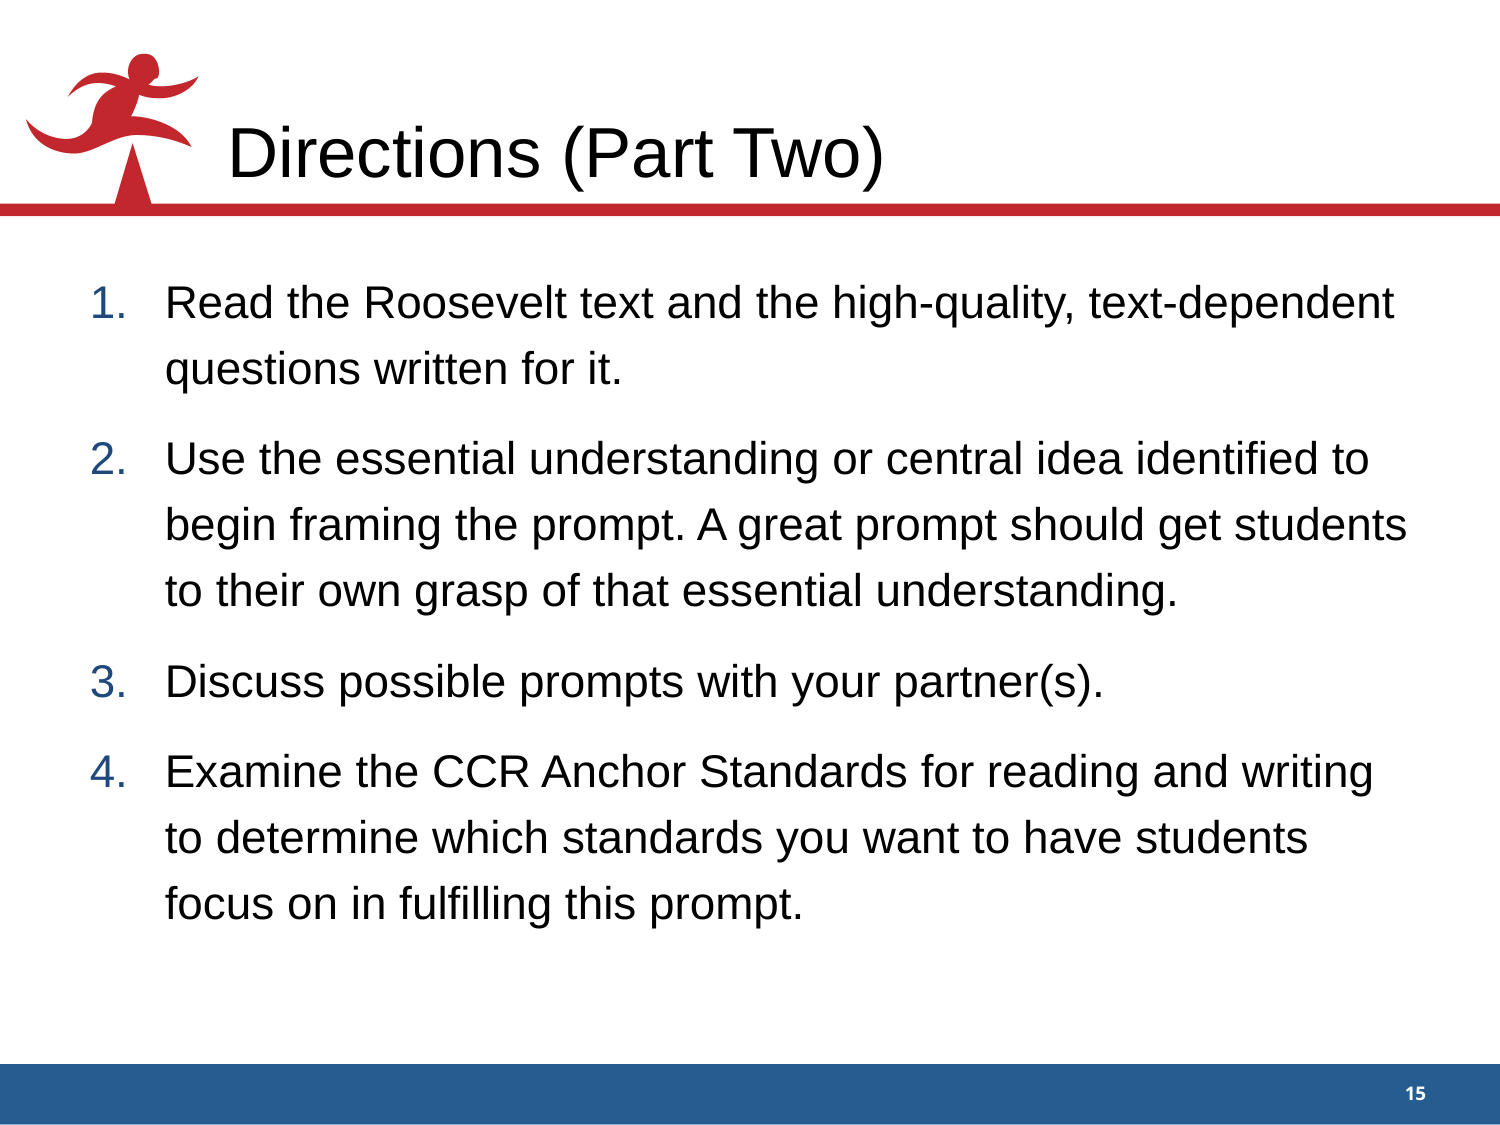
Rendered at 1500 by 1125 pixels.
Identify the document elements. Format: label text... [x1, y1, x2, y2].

picture [0, 0, 1500, 1125]
title Directions (Part Two) [212, 50, 1375, 200]
list Read the Roosevelt text and the high-quality, text-dependent questions written for it. Use the essential understanding or central idea identified to begin framing the prompt. A great prompt should get students to their own grasp of that essential understanding. Discuss possible prompts with your partner(s). Examine the CCR Anchor Standards for reading and writing to determine which standards you want to have students focus on in fulfilling this prompt. [75, 254, 1425, 1125]
